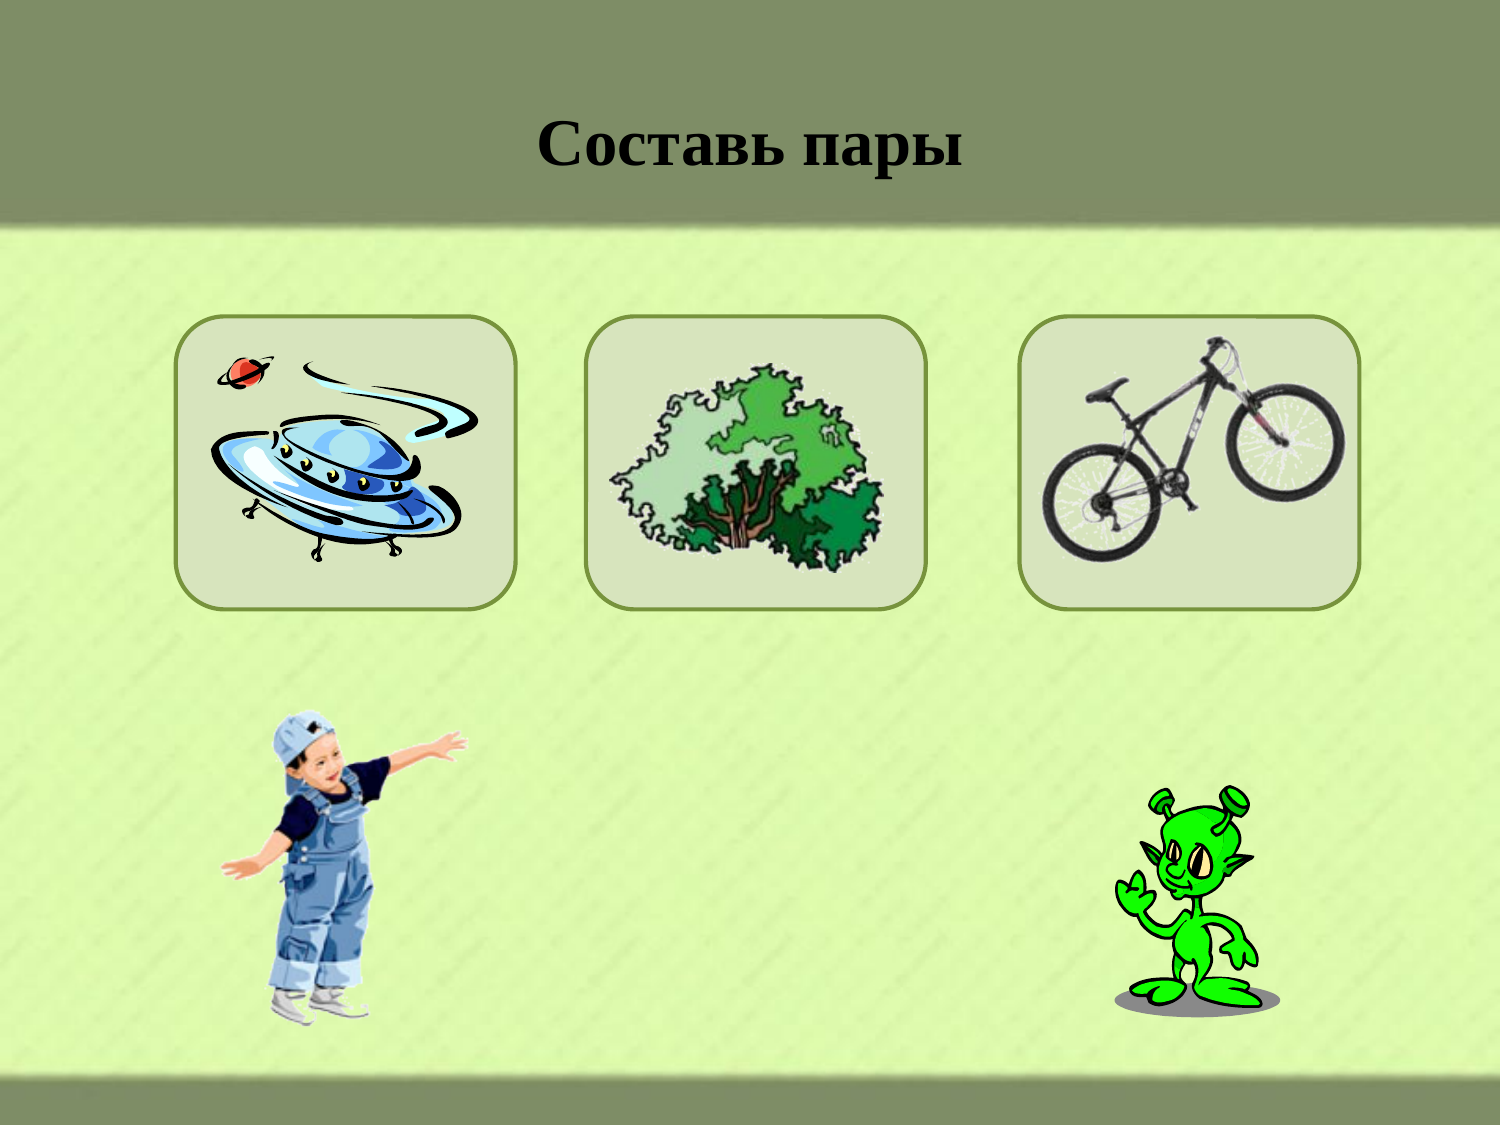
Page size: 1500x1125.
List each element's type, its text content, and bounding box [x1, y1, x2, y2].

picture [0, 0, 1500, 1125]
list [187, 702, 502, 1036]
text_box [175, 316, 516, 610]
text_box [1013, 316, 1360, 610]
text_box [583, 314, 928, 612]
title Составь пары [74, 44, 1426, 233]
